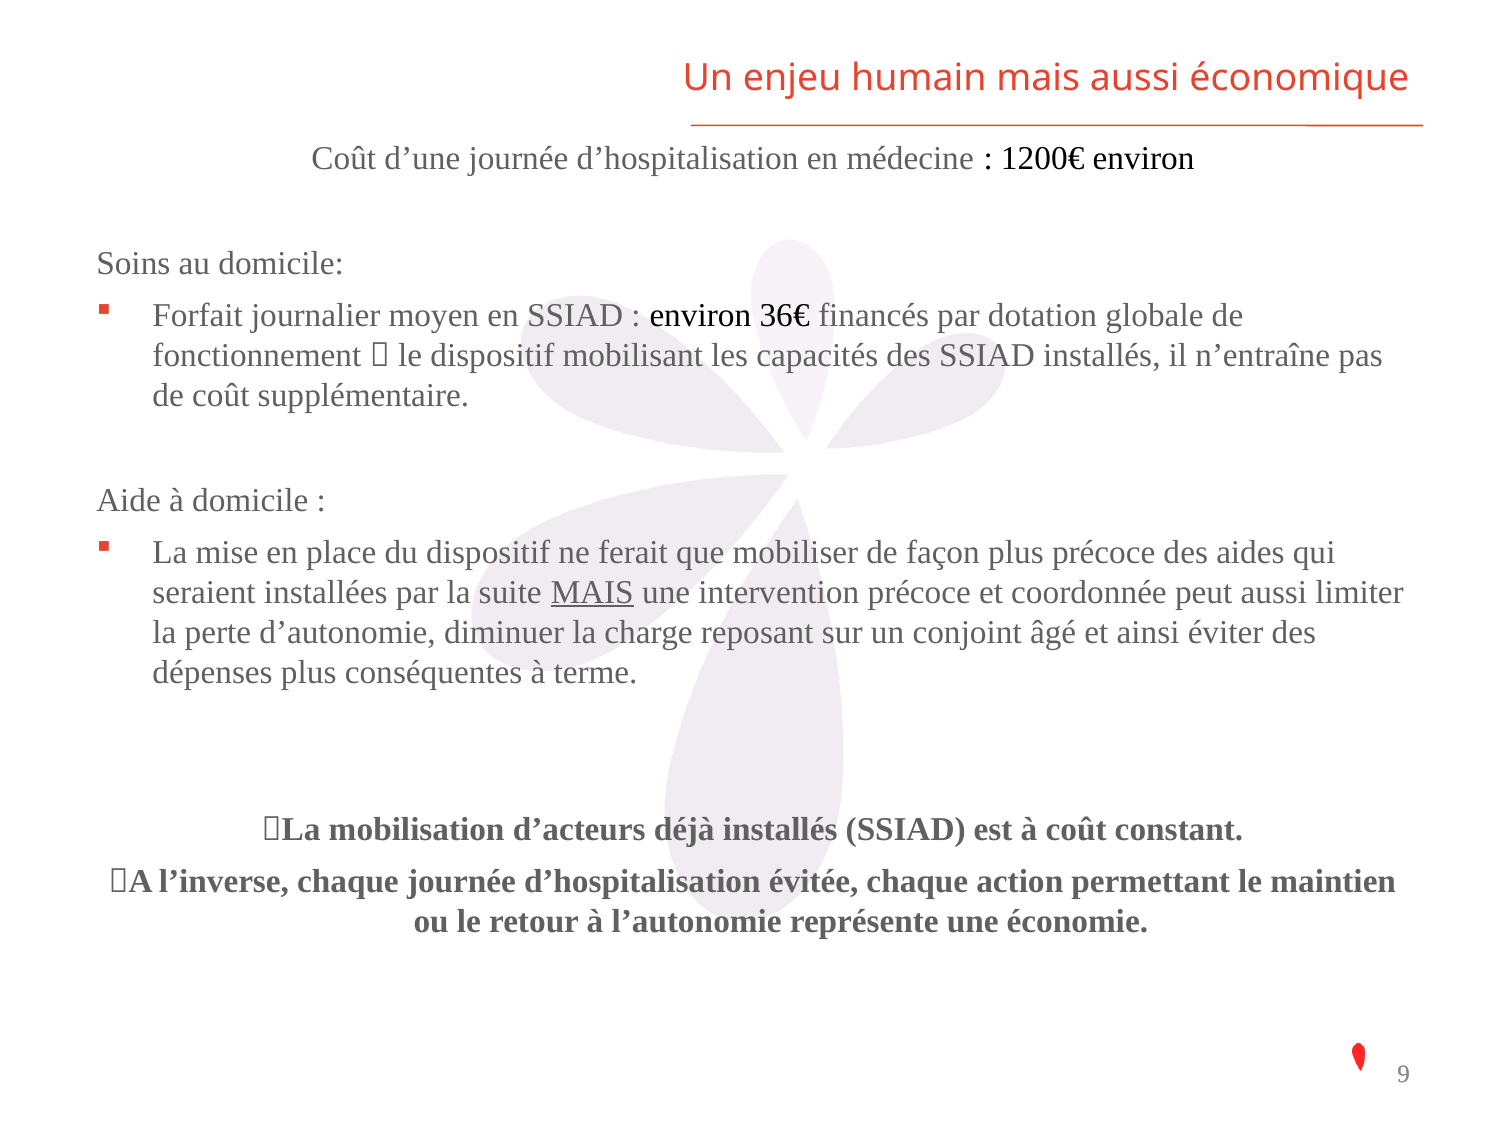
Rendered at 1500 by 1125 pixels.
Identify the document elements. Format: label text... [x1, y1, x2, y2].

list Coût d’une journée d’hospitalisation en médecine : 1200€ environ Soins au domicile: Forfait journalier moyen en SSIAD : environ 36€ financés par dotation globale de fonctionnement  le dispositif mobilisant les capacités des SSIAD installés, il n’entraîne pas de coût supplémentaire. Aide à domicile : La mise en place du dispositif ne ferait que mobiliser de façon plus précoce des aides qui seraient installées par la suite MAIS une intervention précoce et coordonnée peut aussi limiter la perte d’autonomie, diminuer la charge reposant sur un conjoint âgé et ainsi éviter des dépenses plus conséquentes à terme. La mobilisation d’acteurs déjà installés (SSIAD) est à coût constant. A l’inverse, chaque journée d’hospitalisation évitée, chaque action permettant le maintien ou le retour à l’autonomie représente une économie. [75, 128, 1425, 1043]
picture [1352, 1043, 1365, 1071]
title Un enjeu humain mais aussi économique [75, 45, 1425, 106]
